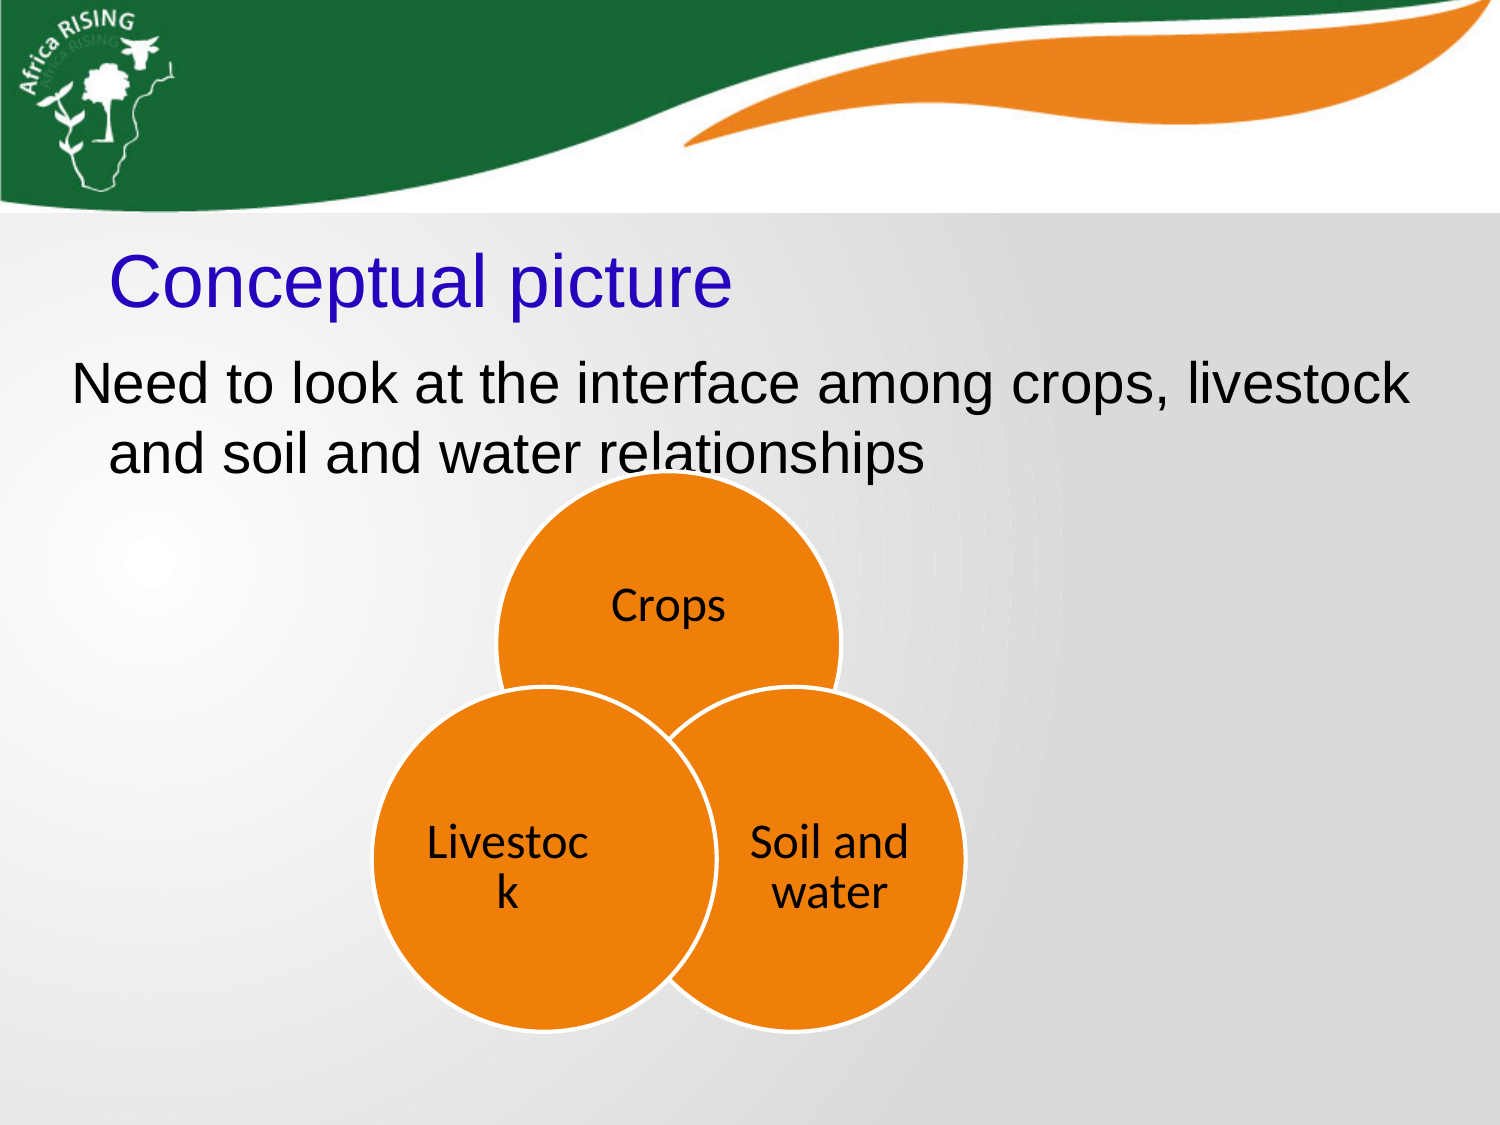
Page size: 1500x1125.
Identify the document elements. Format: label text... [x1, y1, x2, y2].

list Need to look at the interface among crops, livestock and soil and water relationships [37, 337, 1463, 1075]
list Conceptual picture [75, 224, 1213, 325]
picture [0, 0, 1500, 213]
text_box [236, 499, 1101, 1076]
